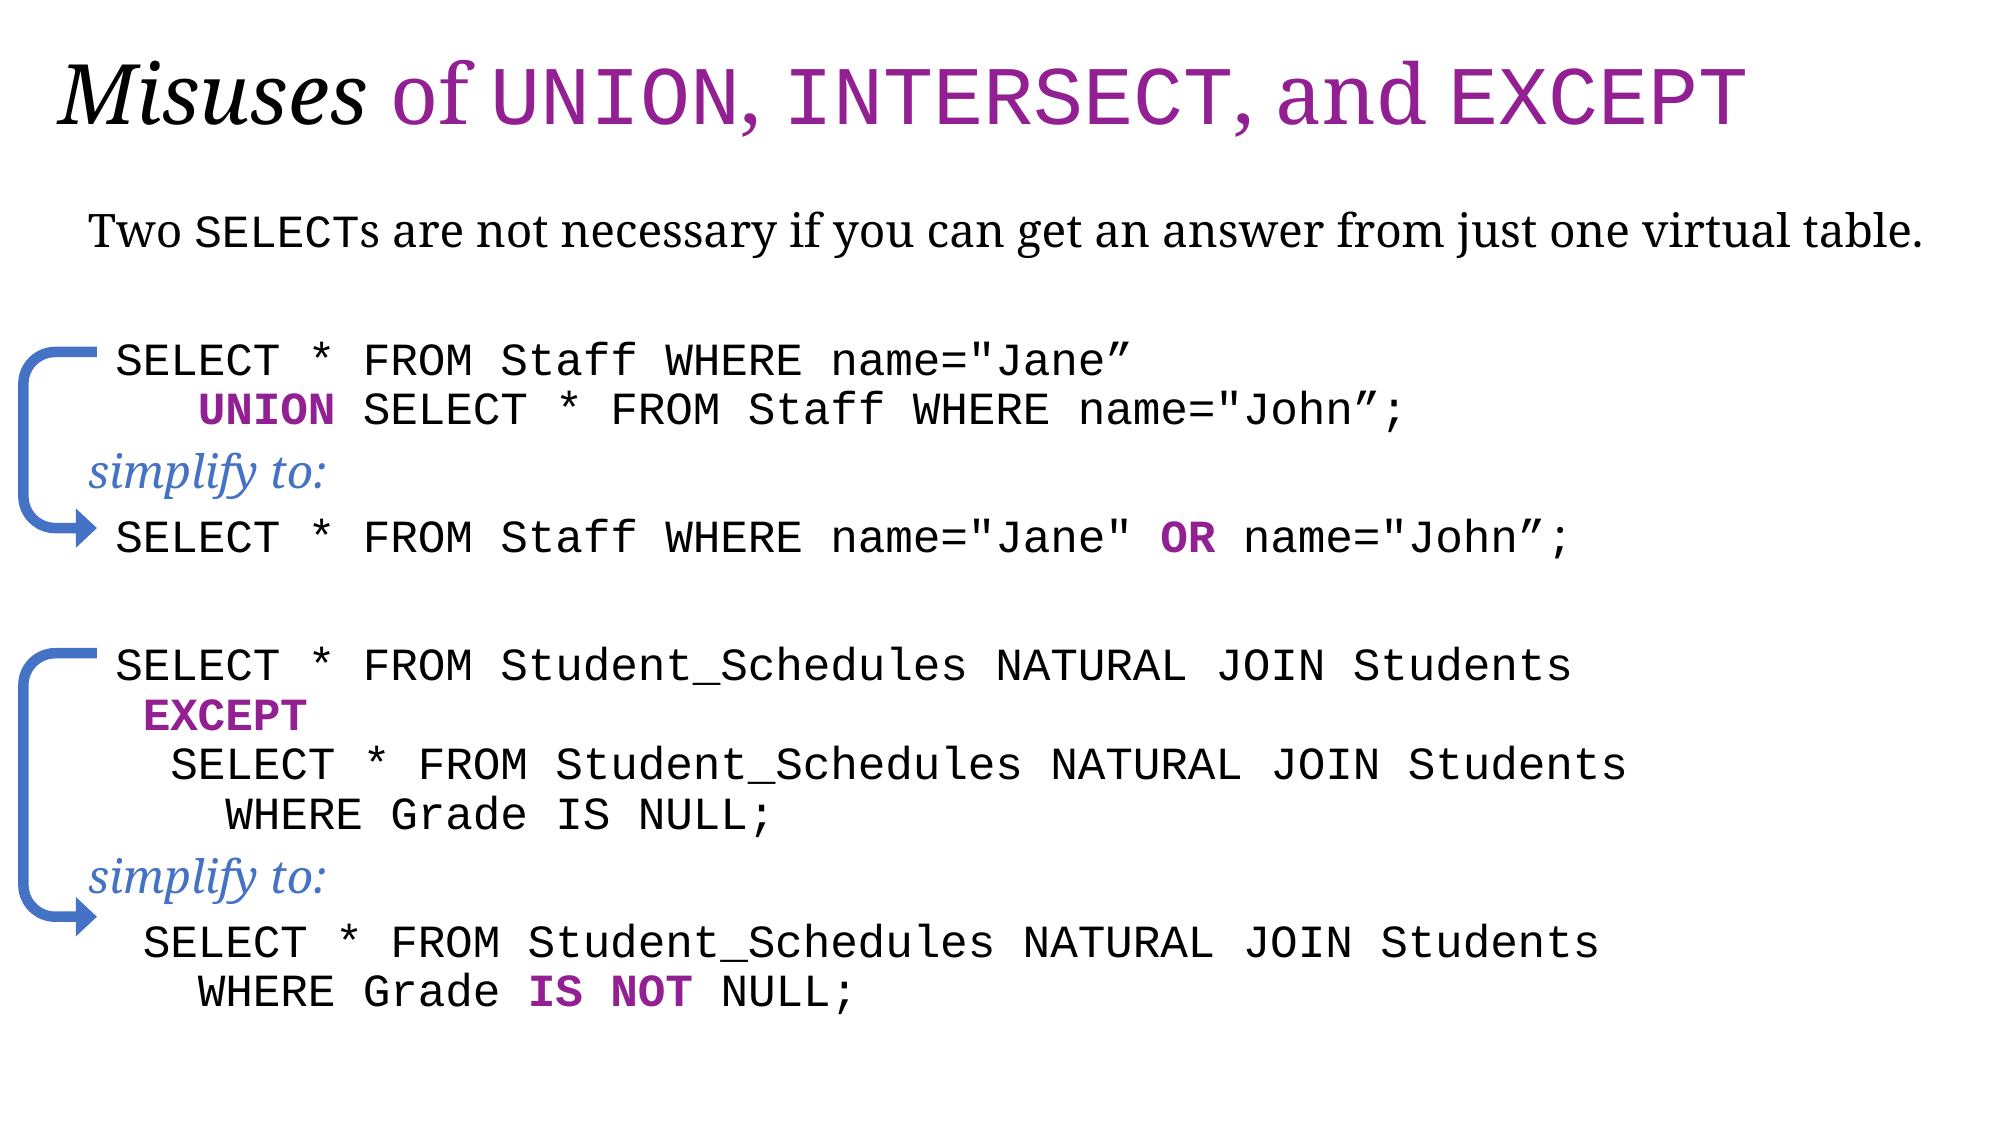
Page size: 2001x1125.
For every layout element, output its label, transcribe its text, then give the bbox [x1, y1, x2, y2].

list Two SELECTs are not necessary if you can get an answer from just one virtual table. SELECT * FROM Staff WHERE name="Jane” UNION SELECT * FROM Staff WHERE name="John”; simplify to: SELECT * FROM Staff WHERE name="Jane" OR name="John”; SELECT * FROM Student_Schedules NATURAL JOIN Students EXCEPT SELECT * FROM Student_Schedules NATURAL JOIN Students WHERE Grade IS NULL; simplify to: SELECT * FROM Student_Schedules NATURAL JOIN Students WHERE Grade IS NOT NULL; [72, 200, 1953, 1080]
text_box [17, 345, 99, 551]
title Misuses of UNION, INTERSECT, and EXCEPT [43, 25, 1953, 171]
text_box [17, 646, 99, 939]
